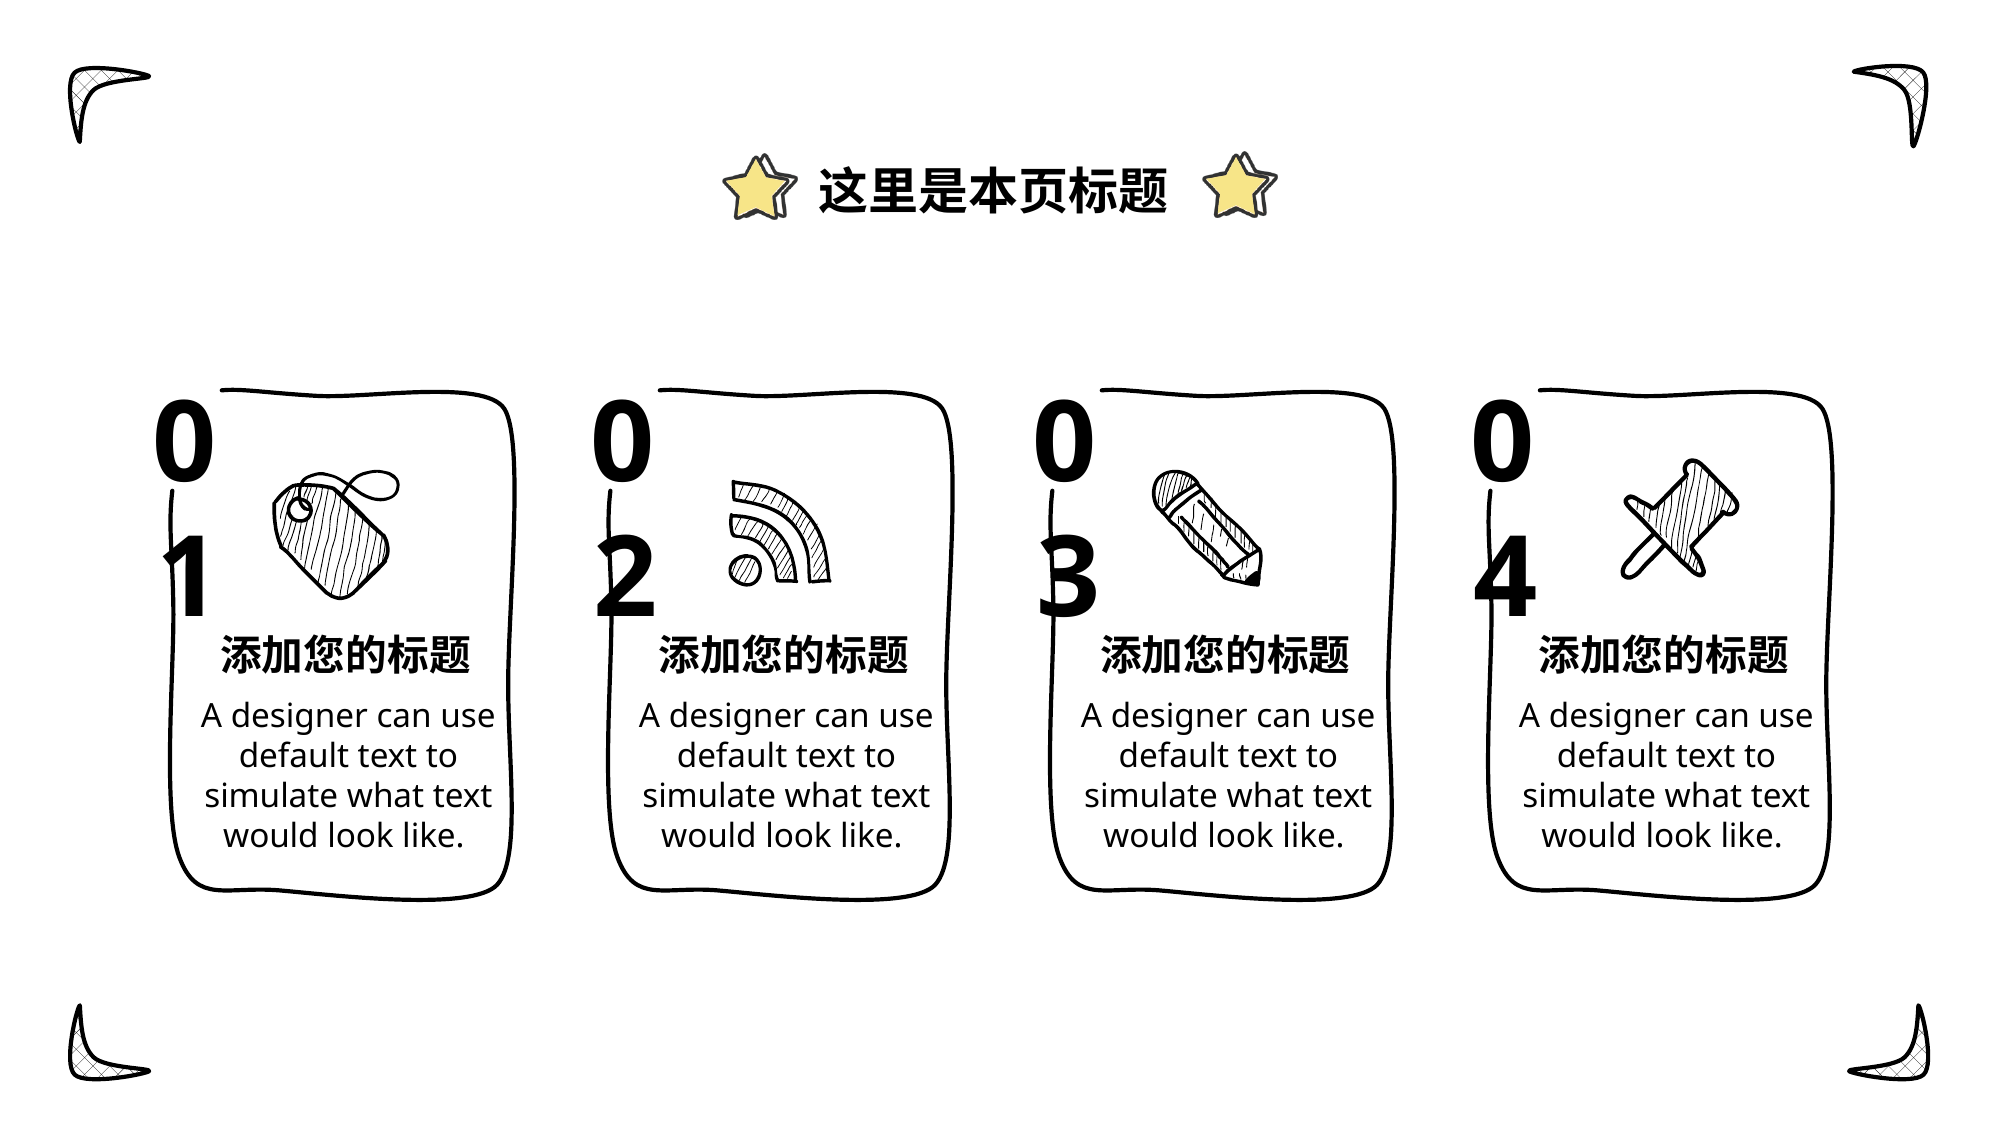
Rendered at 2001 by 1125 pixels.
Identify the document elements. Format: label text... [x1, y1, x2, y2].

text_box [272, 469, 400, 601]
text_box A designer can use default text to simulate what text would look like. [1498, 687, 1835, 862]
text_box 这里是本页标题 [801, 151, 1186, 227]
text_box A designer can use default text to simulate what text would look like. [618, 687, 955, 862]
text_box [1487, 647, 1827, 901]
text_box 04 [1439, 362, 1573, 647]
text_box A designer can use default text to simulate what text would look like. [180, 687, 517, 862]
text_box 添加您的标题 [1053, 621, 1398, 687]
text_box 添加您的标题 [1491, 621, 1836, 687]
text_box [1573, 389, 1834, 621]
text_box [728, 479, 832, 587]
text_box [255, 389, 516, 621]
text_box 01 [121, 362, 255, 647]
text_box [1848, 1004, 1930, 1081]
text_box A designer can use default text to simulate what text would look like. [1060, 687, 1397, 862]
text_box 添加您的标题 [611, 621, 956, 687]
text_box [69, 1004, 151, 1081]
text_box [606, 647, 947, 901]
text_box [1852, 64, 1928, 148]
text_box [722, 153, 798, 220]
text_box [1620, 458, 1740, 580]
text_box [168, 647, 509, 901]
text_box [693, 389, 954, 621]
text_box [69, 66, 151, 143]
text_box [1151, 469, 1263, 587]
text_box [1202, 151, 1278, 218]
text_box [1048, 647, 1389, 901]
text_box 02 [559, 362, 693, 647]
text_box 03 [1001, 362, 1135, 647]
text_box [1135, 389, 1396, 621]
text_box 添加您的标题 [173, 621, 518, 687]
